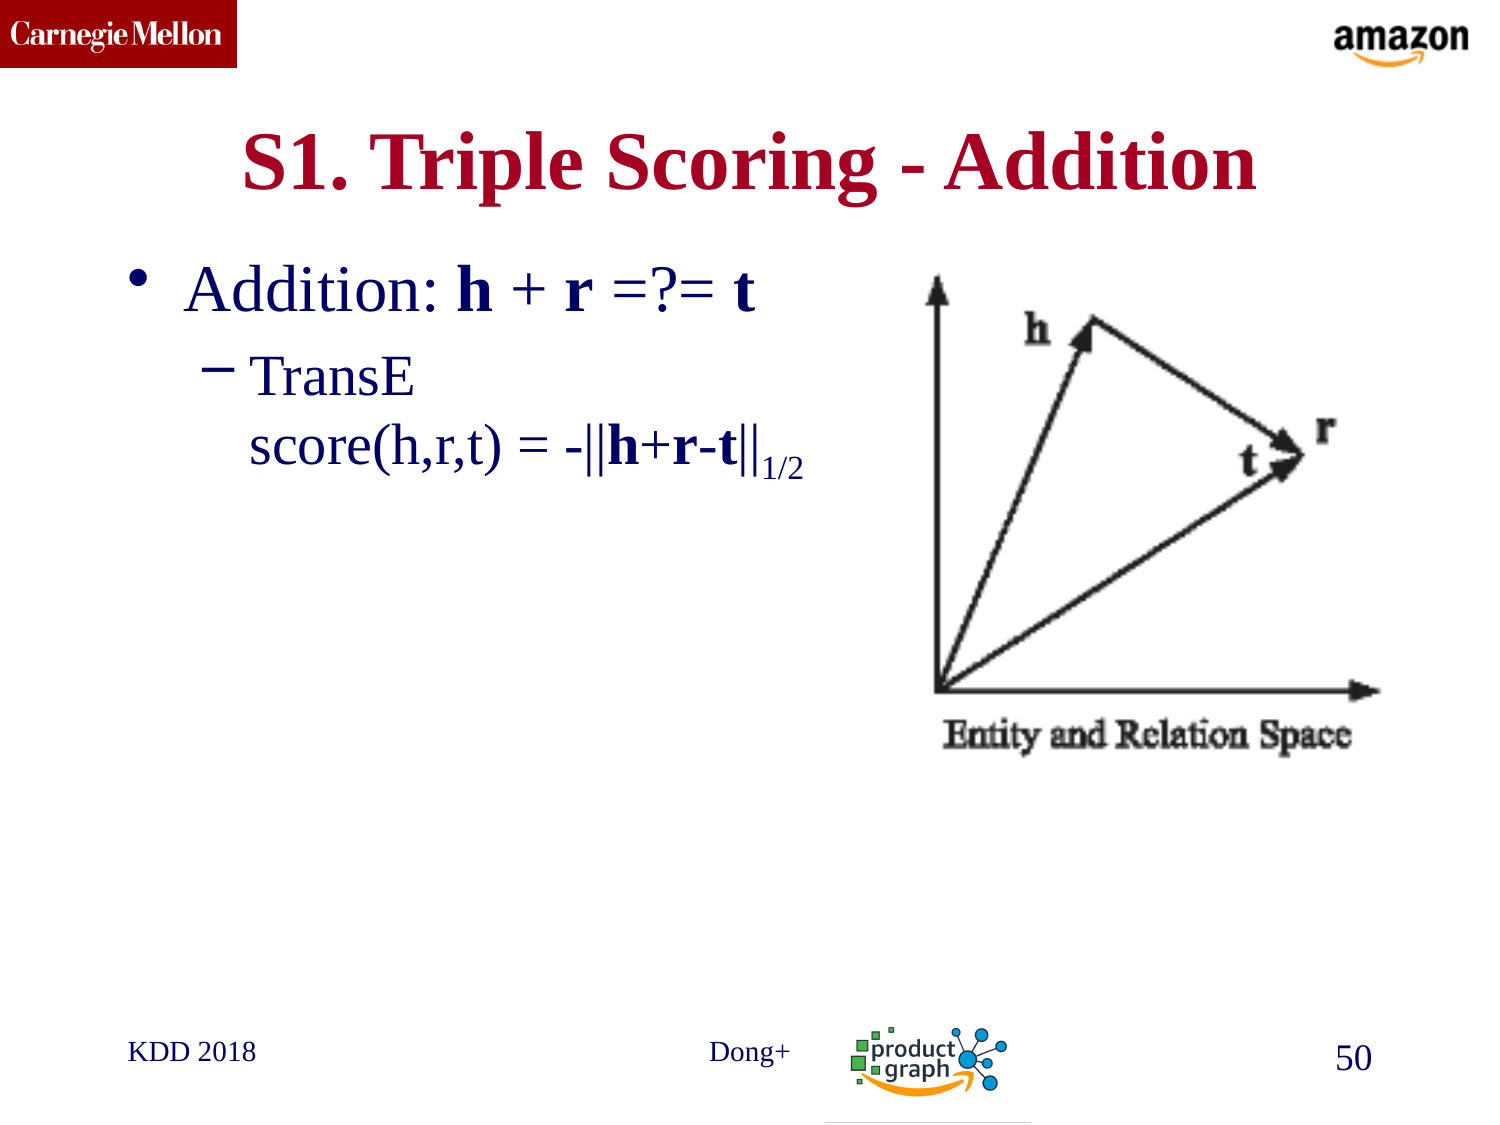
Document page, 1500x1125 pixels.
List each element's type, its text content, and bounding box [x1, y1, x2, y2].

slide_number KDD 2018 [112, 1024, 426, 1101]
picture [0, 0, 237, 68]
slide_number 50 [1074, 1024, 1388, 1101]
picture [1322, 4, 1484, 88]
footer Dong+ [512, 1024, 988, 1101]
picture [905, 260, 1402, 774]
list Addition: h + r =?= t TransE score(h,r,t) = -||h+r-t||1/2 [112, 237, 924, 1001]
title S1. Triple Scoring - Addition [112, 99, 1388, 213]
